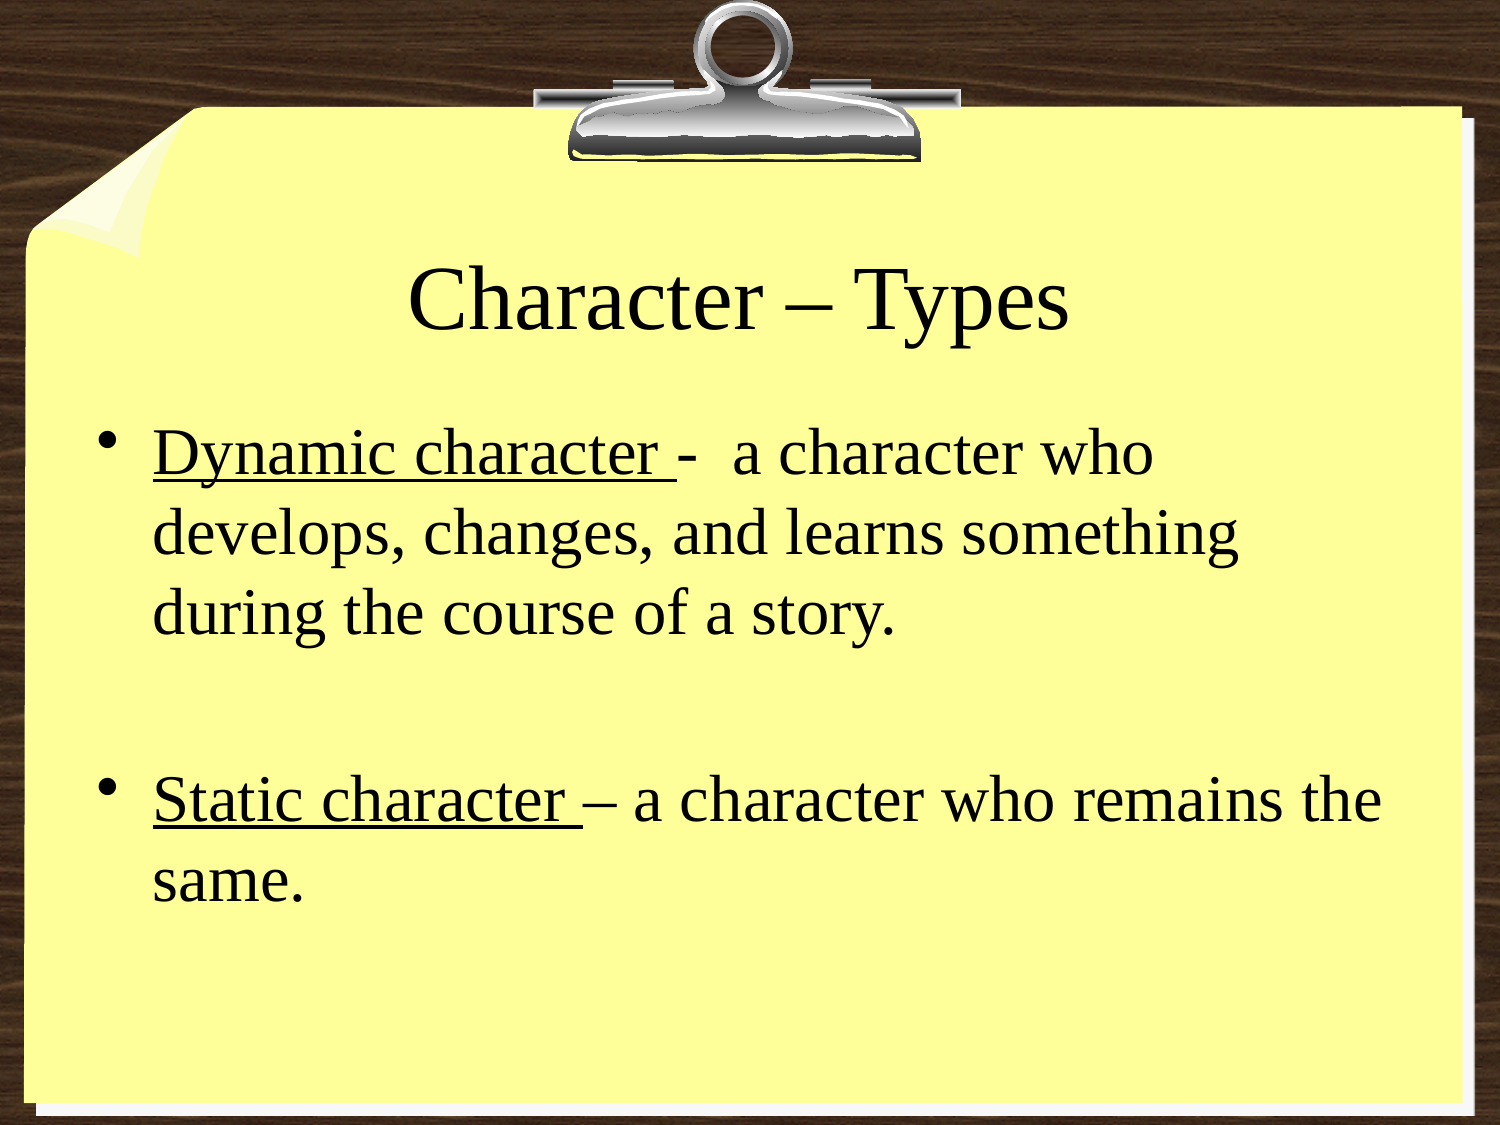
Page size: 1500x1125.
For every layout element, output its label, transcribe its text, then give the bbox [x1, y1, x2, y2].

list Dynamic character - a character who develops, changes, and learns something during the course of a story. Static character – a character who remains the same. [80, 400, 1405, 976]
picture [710, 15, 775, 78]
title Character – Types [77, 199, 1403, 388]
picture [0, 0, 1500, 1125]
